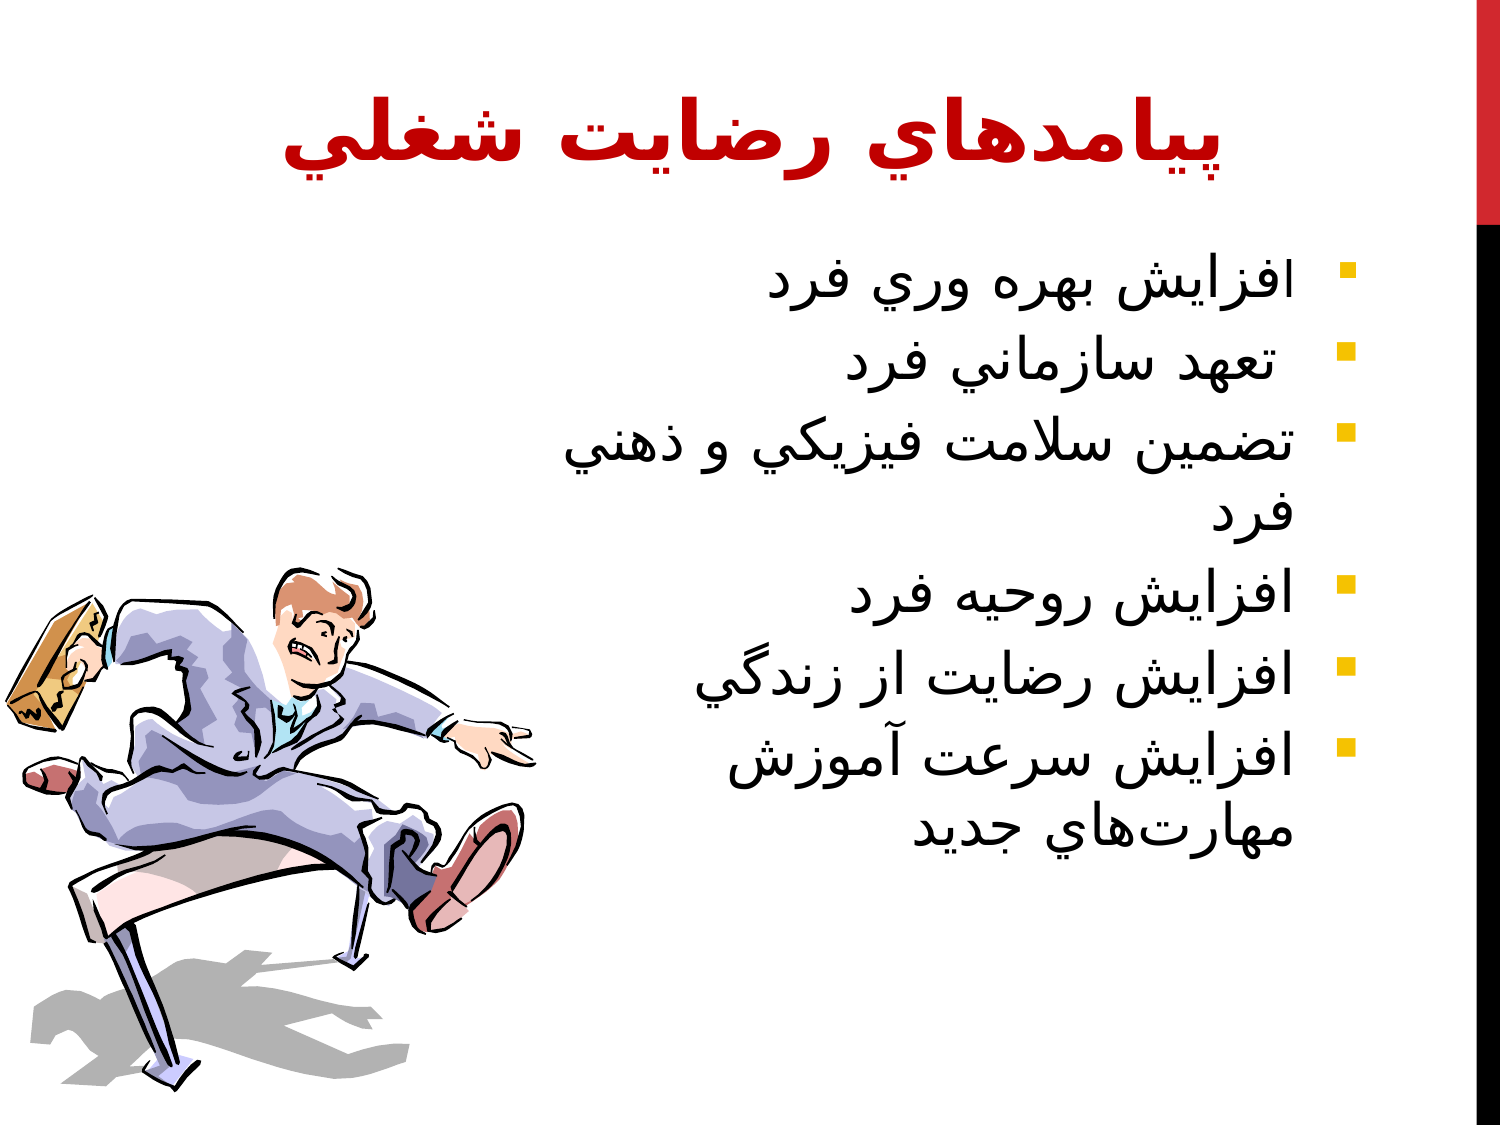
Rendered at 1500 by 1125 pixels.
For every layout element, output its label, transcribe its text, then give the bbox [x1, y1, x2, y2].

text_box افزايش بهره وري فرد تعهد سازماني فرد تضمين سلامت فيزيكي و ذهني فرد افزايش روحيه فرد افزايش رضايت از زندگي افزايش سرعت آموزش مهارت‌هاي جديد [515, 231, 1413, 870]
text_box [4, 545, 542, 1098]
text_box پيامدهاي رضايت شغلي [64, 90, 1413, 185]
